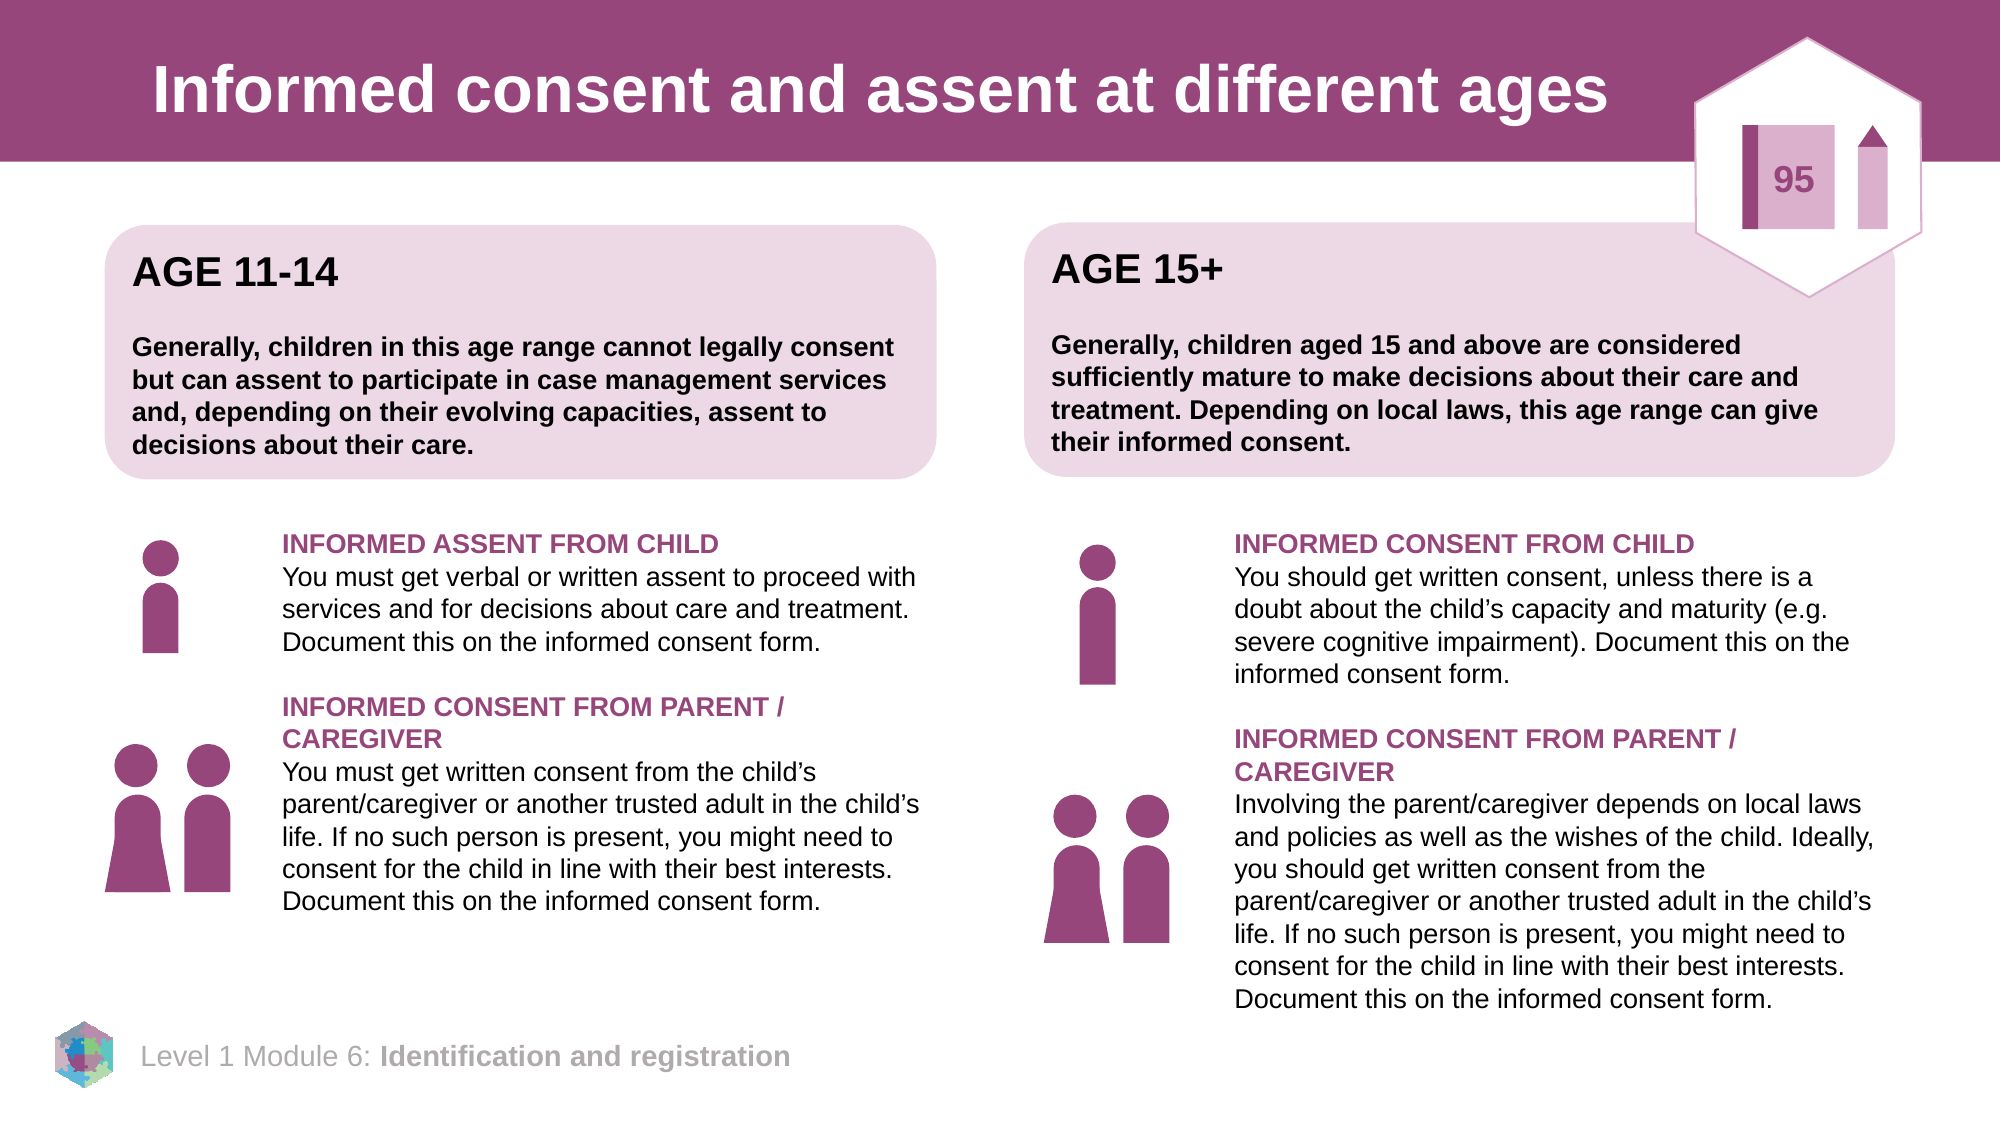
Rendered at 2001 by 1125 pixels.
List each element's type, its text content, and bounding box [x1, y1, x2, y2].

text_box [104, 744, 231, 893]
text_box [1043, 794, 1170, 943]
title Informed consent and assent at different ages [137, 19, 1863, 163]
text_box AGE 11-14 Generally, children in this age range cannot legally consent but can assent to participate in case management services and, depending on their evolving capacities, assent to decisions about their care. [104, 224, 937, 480]
text_box INFORMED CONSENT FROM CHILD You should get written consent, unless there is a doubt about the child’s capacity and maturity (e.g. severe cognitive impairment). Document this on the informed consent form. INFORMED CONSENT FROM PARENT / CAREGIVER Involving the parent/caregiver depends on local laws and policies as well as the wishes of the child. Ideally, you should get written consent from the parent/caregiver or another trusted adult in the child’s life. If no such person is present, you might need to consent for the child in line with their best interests. Document this on the informed consent form. [1219, 519, 1897, 1022]
picture [55, 1021, 113, 1088]
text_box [142, 540, 179, 654]
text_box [1677, 55, 1939, 280]
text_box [1079, 544, 1116, 685]
text_box AGE 15+ Generally, children aged 15 and above are considered sufficiently mature to make decisions about their care and treatment. Depending on local laws, this age range can give their informed consent. [1024, 222, 1896, 477]
text_box INFORMED ASSENT FROM CHILD You must get verbal or written assent to proceed with services and for decisions about care and treatment. Document this on the informed consent form. INFORMED CONSENT FROM PARENT / CAREGIVER You must get written consent from the child’s parent/caregiver or another trusted adult in the child’s life. If no such person is present, you might need to consent for the child in line with their best interests. Document this on the informed consent form. [267, 519, 937, 924]
